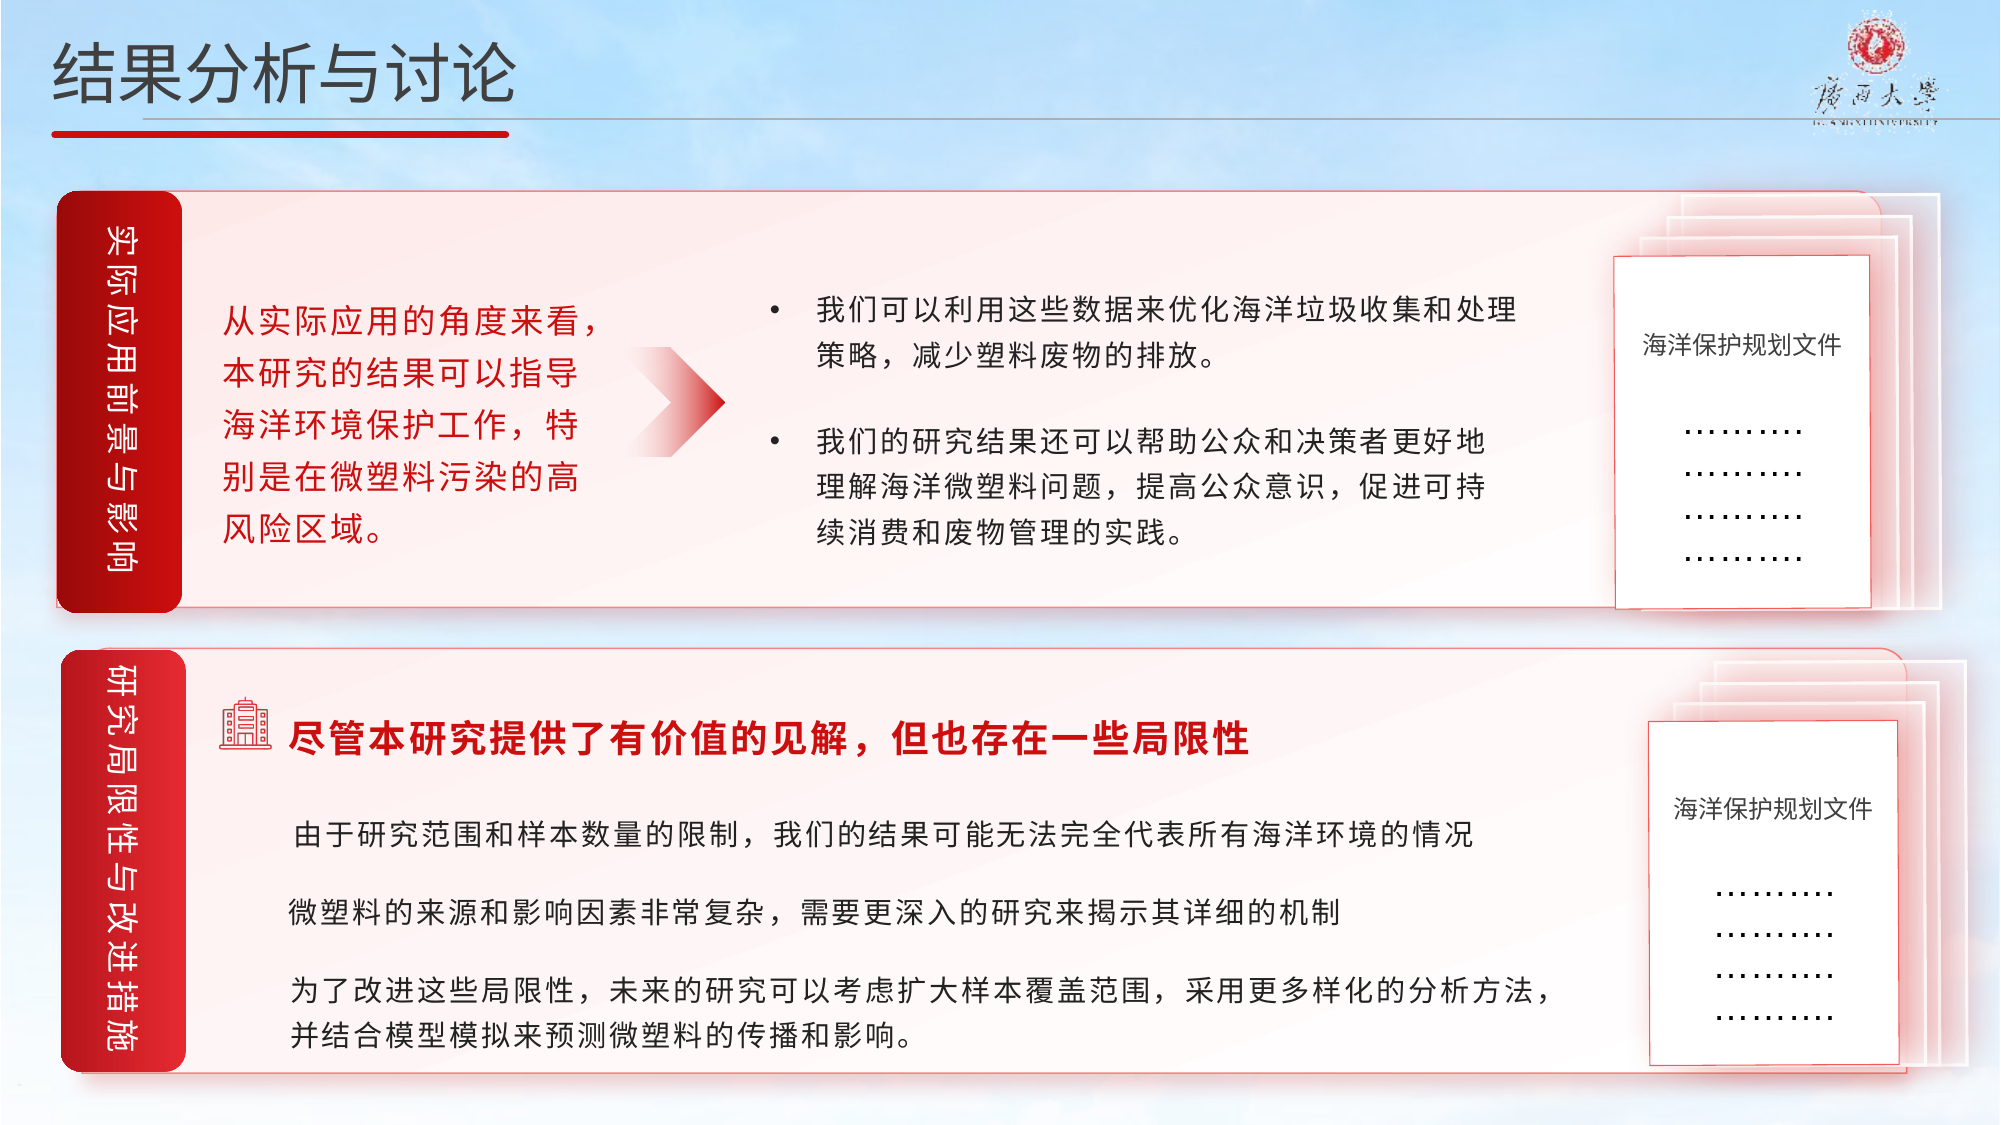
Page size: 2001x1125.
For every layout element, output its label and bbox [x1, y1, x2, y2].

text_box [760, 276, 1547, 552]
picture [0, 0, 2000, 1125]
text_box [1614, 194, 1941, 610]
text_box [1648, 661, 1967, 1067]
